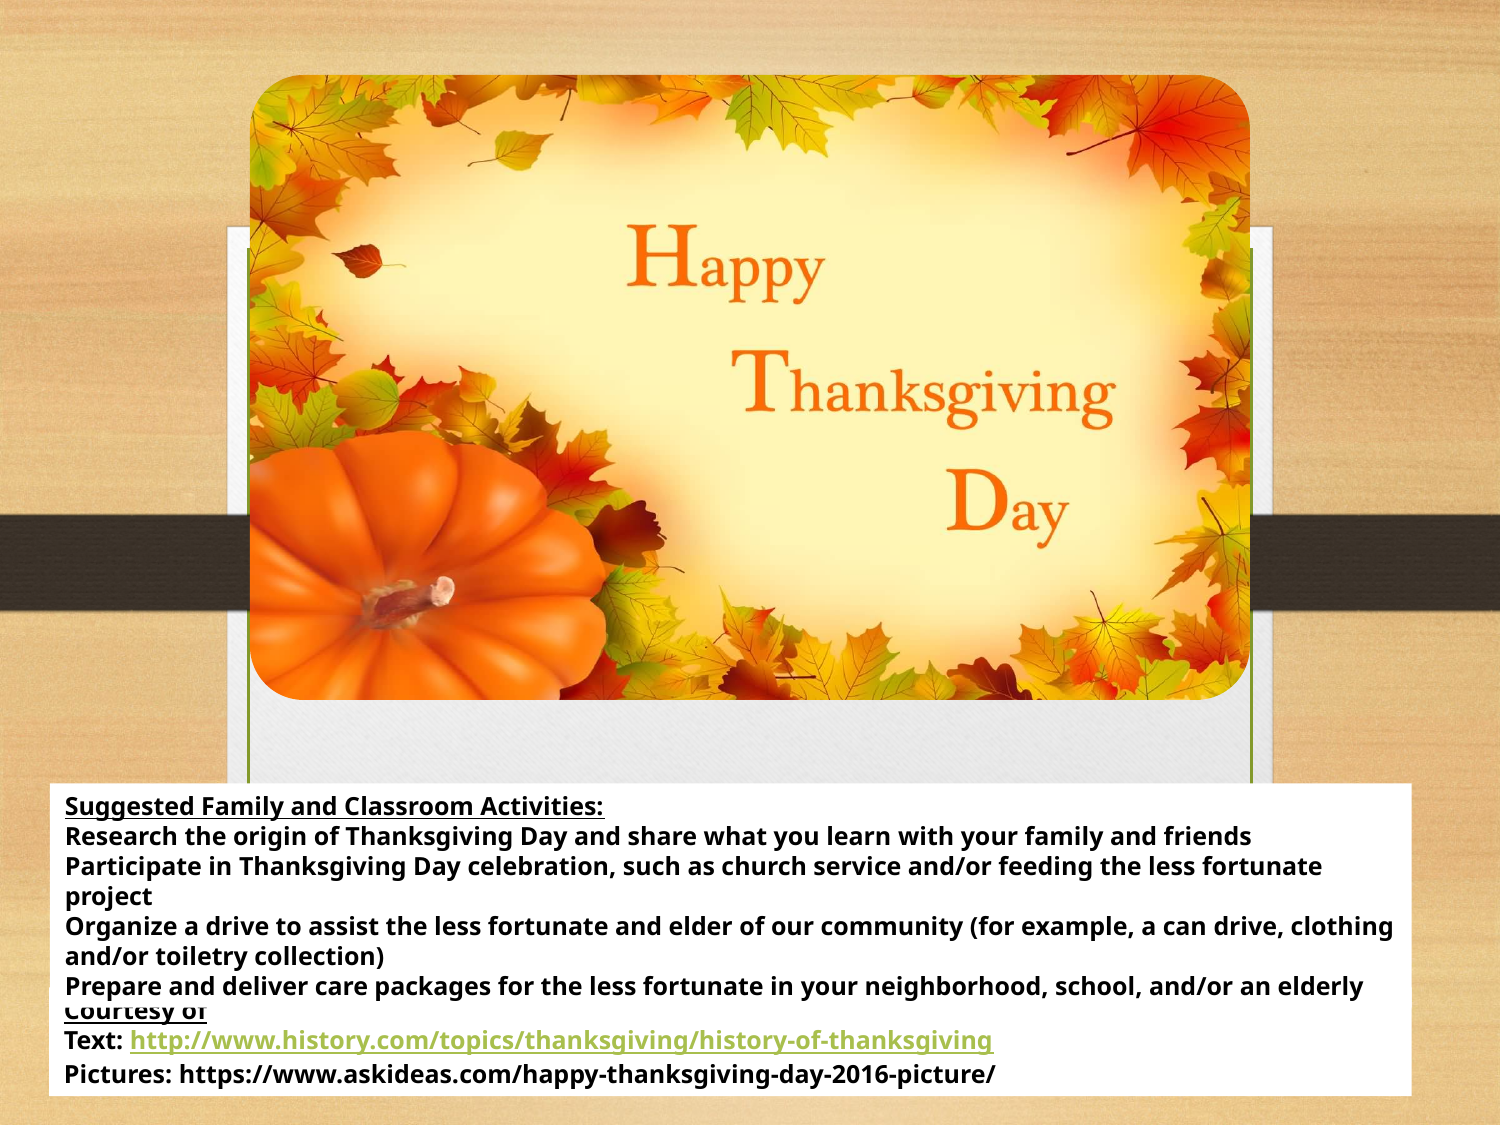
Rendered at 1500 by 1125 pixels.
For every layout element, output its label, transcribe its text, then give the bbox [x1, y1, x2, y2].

text_box Courtesy of Text: http://www.history.com/topics/thanksgiving/history-of-thanksgiving Pictures: https://www.askideas.com/happy-thanksgiving-day-2016-picture/ [49, 1008, 1412, 1097]
text_box Suggested Family and Classroom Activities: Research the origin of Thanksgiving Day and share what you learn with your family and friends Participate in Thanksgiving Day celebration, such as church service and/or feeding the less fortunate project Organize a drive to assist the less fortunate and elder of our community (for example, a can drive, clothing and/or toiletry collection) Prepare and deliver care packages for the less fortunate in your neighborhood, school, and/or an elderly [49, 783, 1412, 1008]
picture [0, 0, 1500, 1125]
